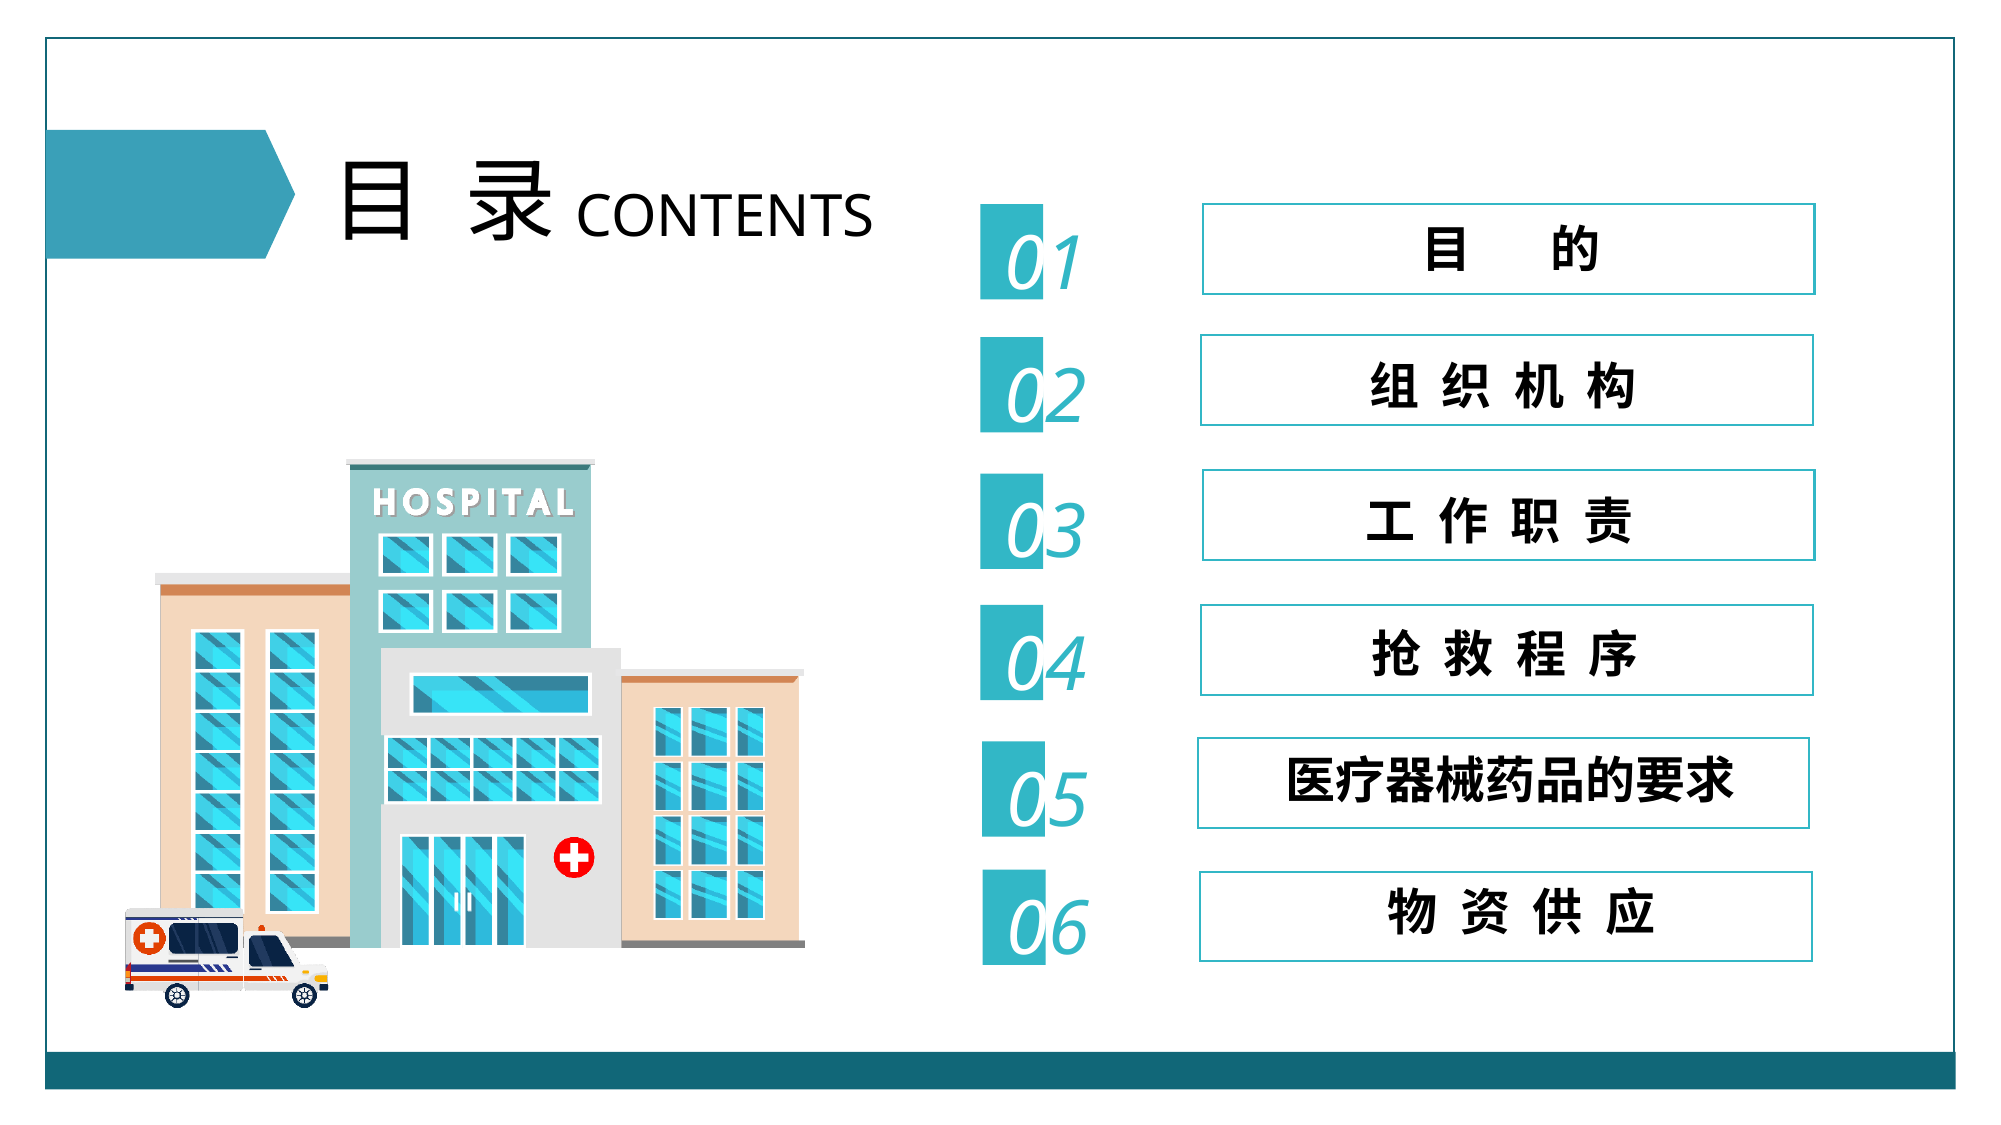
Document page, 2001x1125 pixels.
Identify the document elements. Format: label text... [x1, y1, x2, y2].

text_box [1200, 604, 1814, 696]
text_box [1202, 203, 1816, 295]
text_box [1016, 604, 1106, 714]
text_box CONTENTS [572, 170, 890, 255]
text_box [1202, 469, 1816, 561]
text_box [1200, 334, 1814, 426]
text_box 目 录 [316, 133, 572, 259]
text_box 物 资 供 应 [1373, 873, 1671, 948]
picture [0, 430, 1016, 1052]
text_box [1199, 871, 1813, 962]
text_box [1016, 741, 1108, 851]
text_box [982, 869, 1108, 979]
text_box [980, 336, 1106, 447]
text_box [1197, 737, 1810, 829]
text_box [980, 204, 1106, 314]
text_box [1016, 473, 1106, 581]
text_box [44, 1051, 1957, 1090]
text_box [44, 128, 297, 260]
